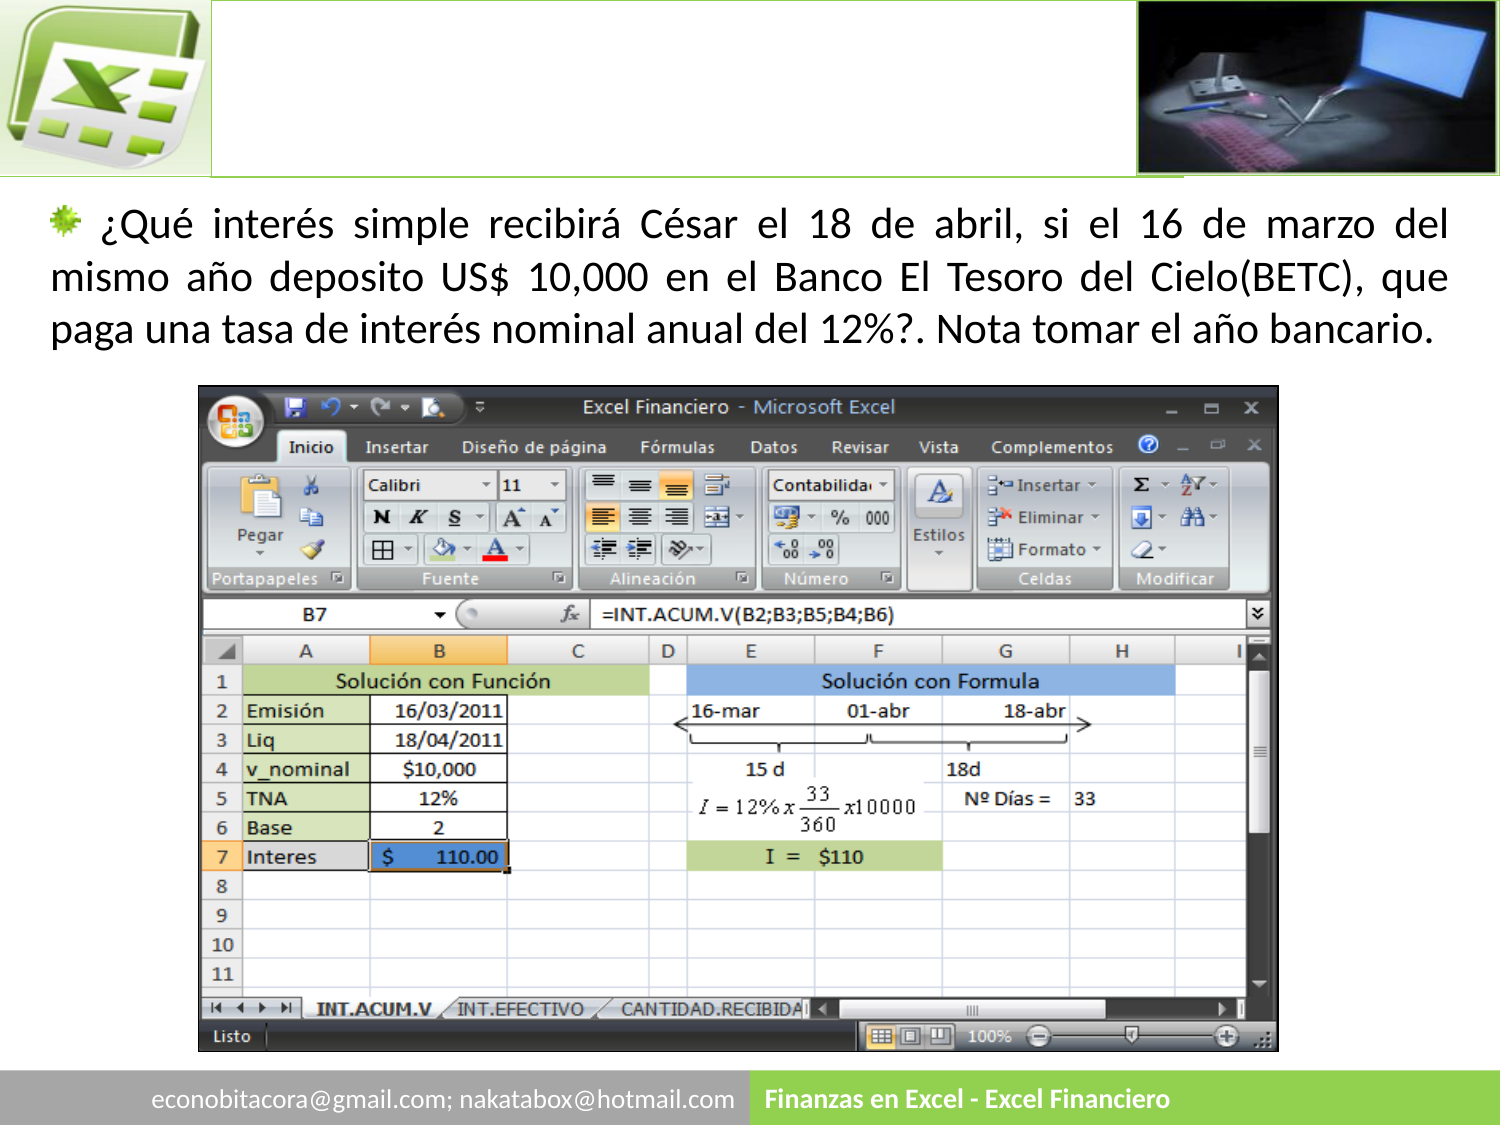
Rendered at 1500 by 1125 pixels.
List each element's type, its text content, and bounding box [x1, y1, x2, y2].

text_box econobitacora@gmail.com; nakatabox@hotmail.com [0, 1070, 749, 1125]
text_box [212, 0, 1134, 178]
text_box ¿Qué interés simple recibirá César el 18 de abril, si el 16 de marzo del mismo año deposito US$ 10,000 en el Banco El Tesoro del Cielo(BETC), que paga una tasa de interés nominal anual del 12%?. Nota tomar el año bancario. [35, 187, 1465, 1055]
text_box Finanzas en Excel - Excel Financiero [749, 1070, 1500, 1125]
picture [0, 0, 212, 177]
picture [198, 386, 1278, 1051]
picture [1136, 0, 1500, 177]
picture [50, 205, 81, 237]
